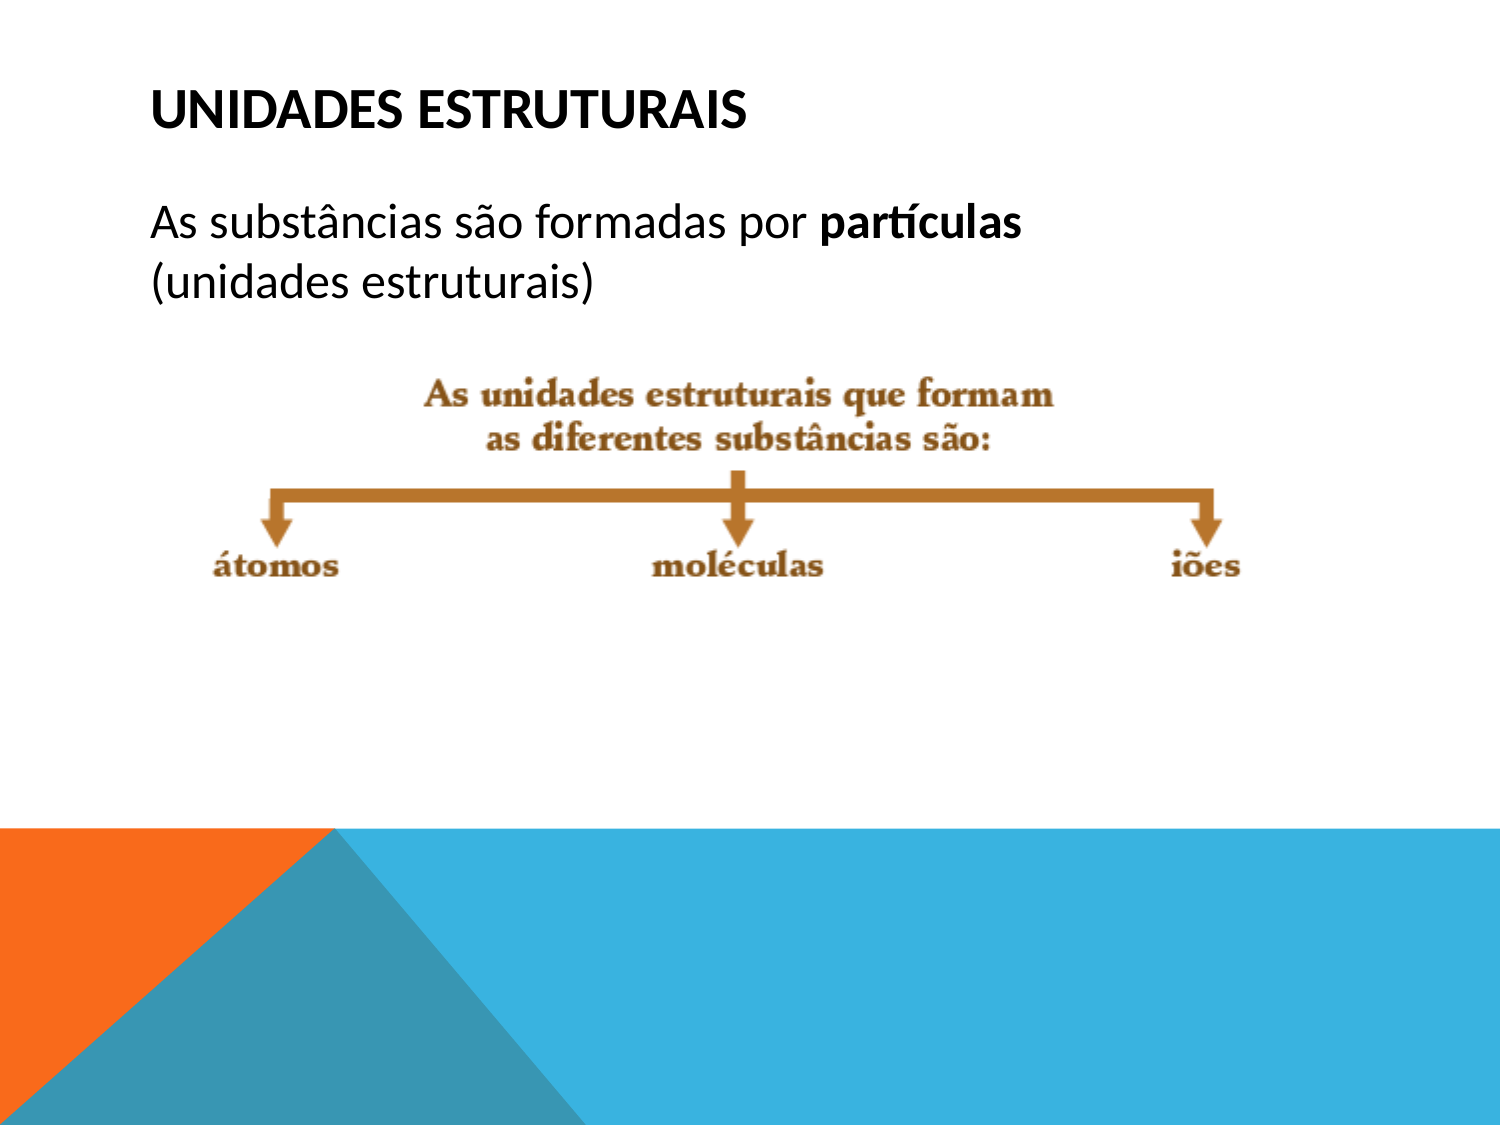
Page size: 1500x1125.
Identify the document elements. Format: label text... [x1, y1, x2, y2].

picture [182, 349, 1309, 686]
list As substâncias são formadas por partículas (unidades estruturais) [135, 180, 1369, 768]
title Unidades estruturais [135, 60, 1369, 150]
